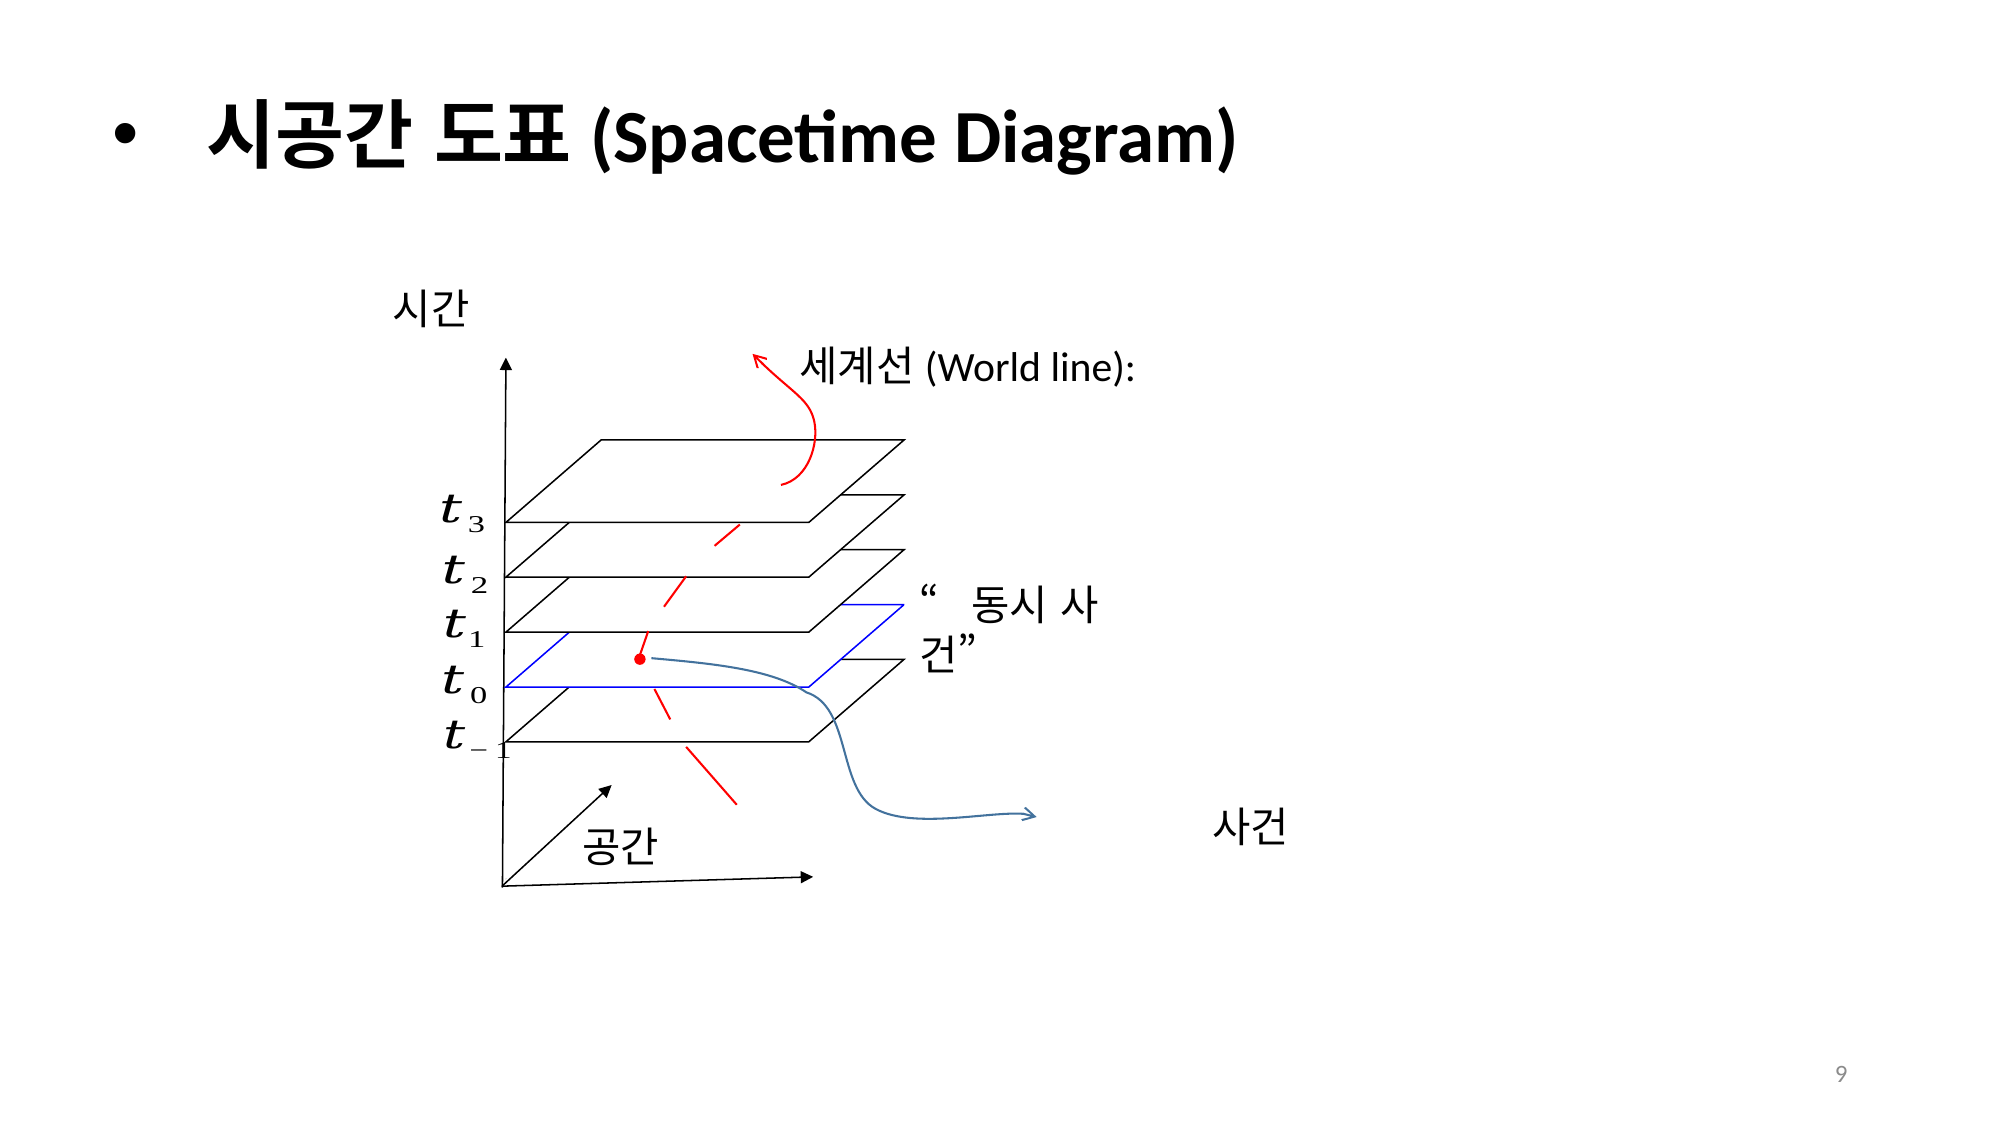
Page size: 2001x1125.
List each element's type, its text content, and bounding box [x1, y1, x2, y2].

text_box [634, 653, 646, 665]
text_box [651, 657, 1037, 822]
text_box [804, 659, 905, 719]
text_box [713, 523, 741, 547]
text_box 시공간 도표(Spacetime Diagram) [97, 80, 1498, 185]
text_box [505, 688, 823, 742]
text_box [685, 746, 738, 806]
text_box [653, 688, 672, 720]
text_box [639, 630, 650, 653]
text_box [505, 439, 905, 523]
text_box [499, 358, 513, 742]
text_box [501, 871, 814, 887]
text_box “동시 사건” [904, 571, 1161, 635]
text_box [505, 494, 905, 578]
text_box [502, 785, 612, 886]
text_box [752, 353, 817, 486]
slide_number 9 [1412, 1042, 1863, 1103]
text_box [505, 549, 905, 633]
text_box [663, 575, 687, 608]
text_box [505, 604, 904, 688]
